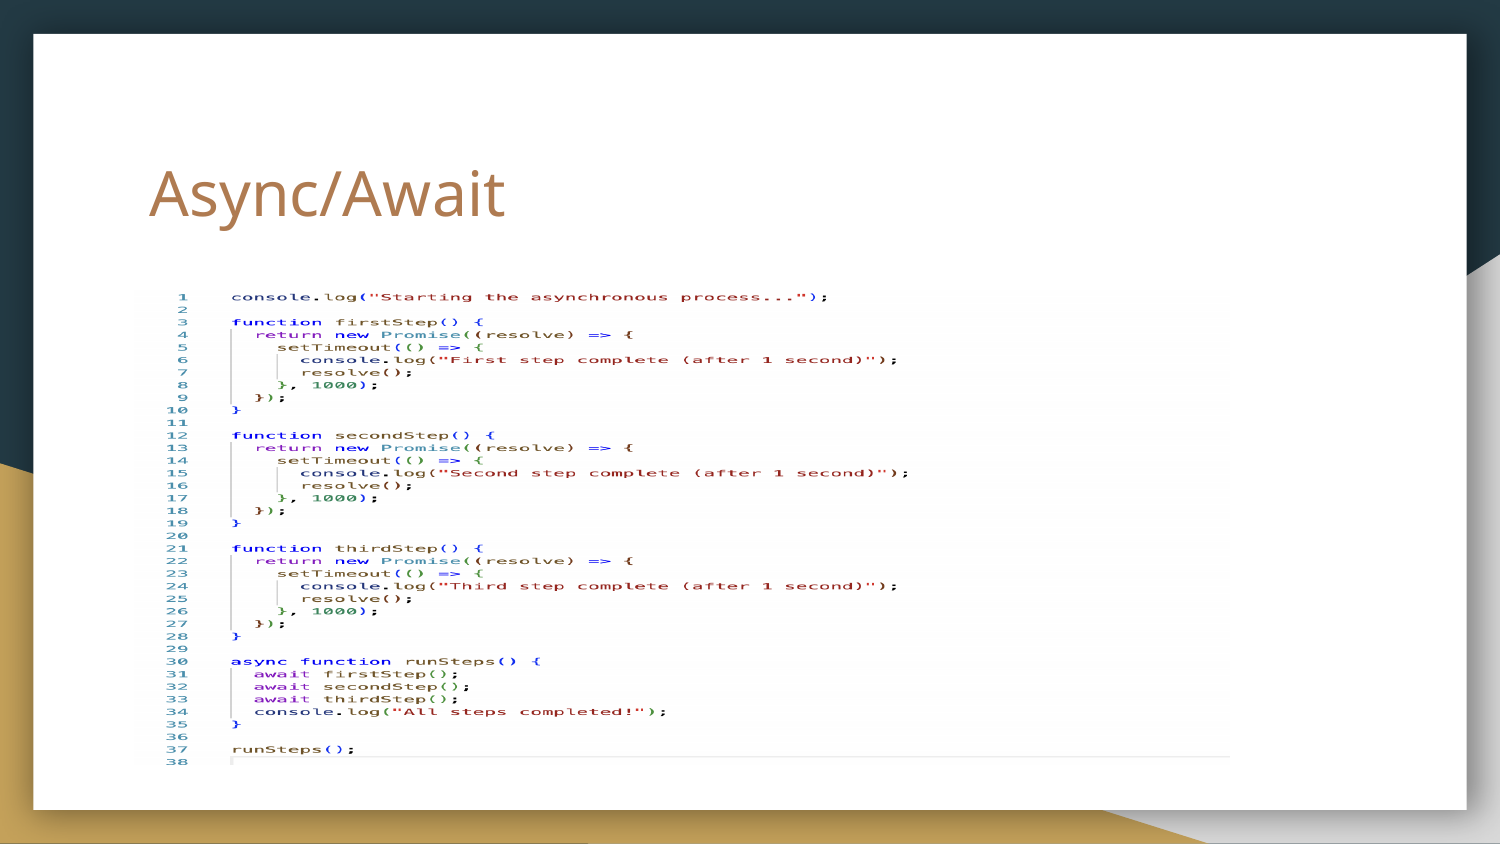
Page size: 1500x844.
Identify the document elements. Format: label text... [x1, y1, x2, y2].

title Async/Await [134, 138, 1366, 296]
picture [134, 289, 1230, 766]
